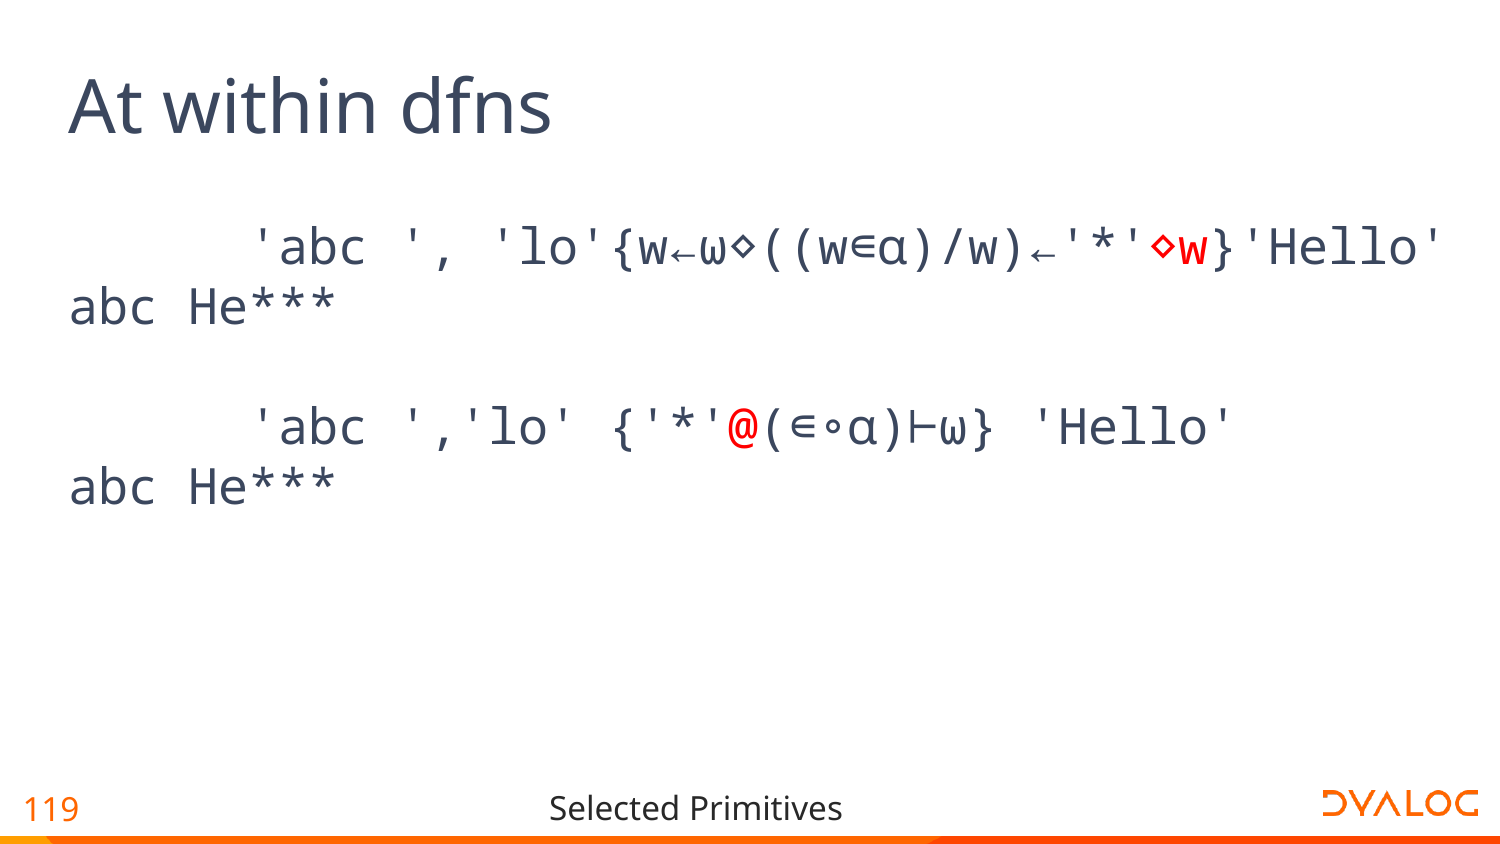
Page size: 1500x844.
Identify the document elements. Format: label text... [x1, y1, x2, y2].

list 'abc ', 'lo'{w←⍵⋄((w∊⍺)/w)←'*'⋄w}'Hello' abc He*** 'abc ','lo' {'*'@(∊∘⍺)⊢⍵} 'Hello' abc He*** [53, 207, 1500, 740]
picture [0, 836, 1500, 844]
picture [1323, 790, 1478, 816]
title At within dfns [53, 43, 1453, 157]
